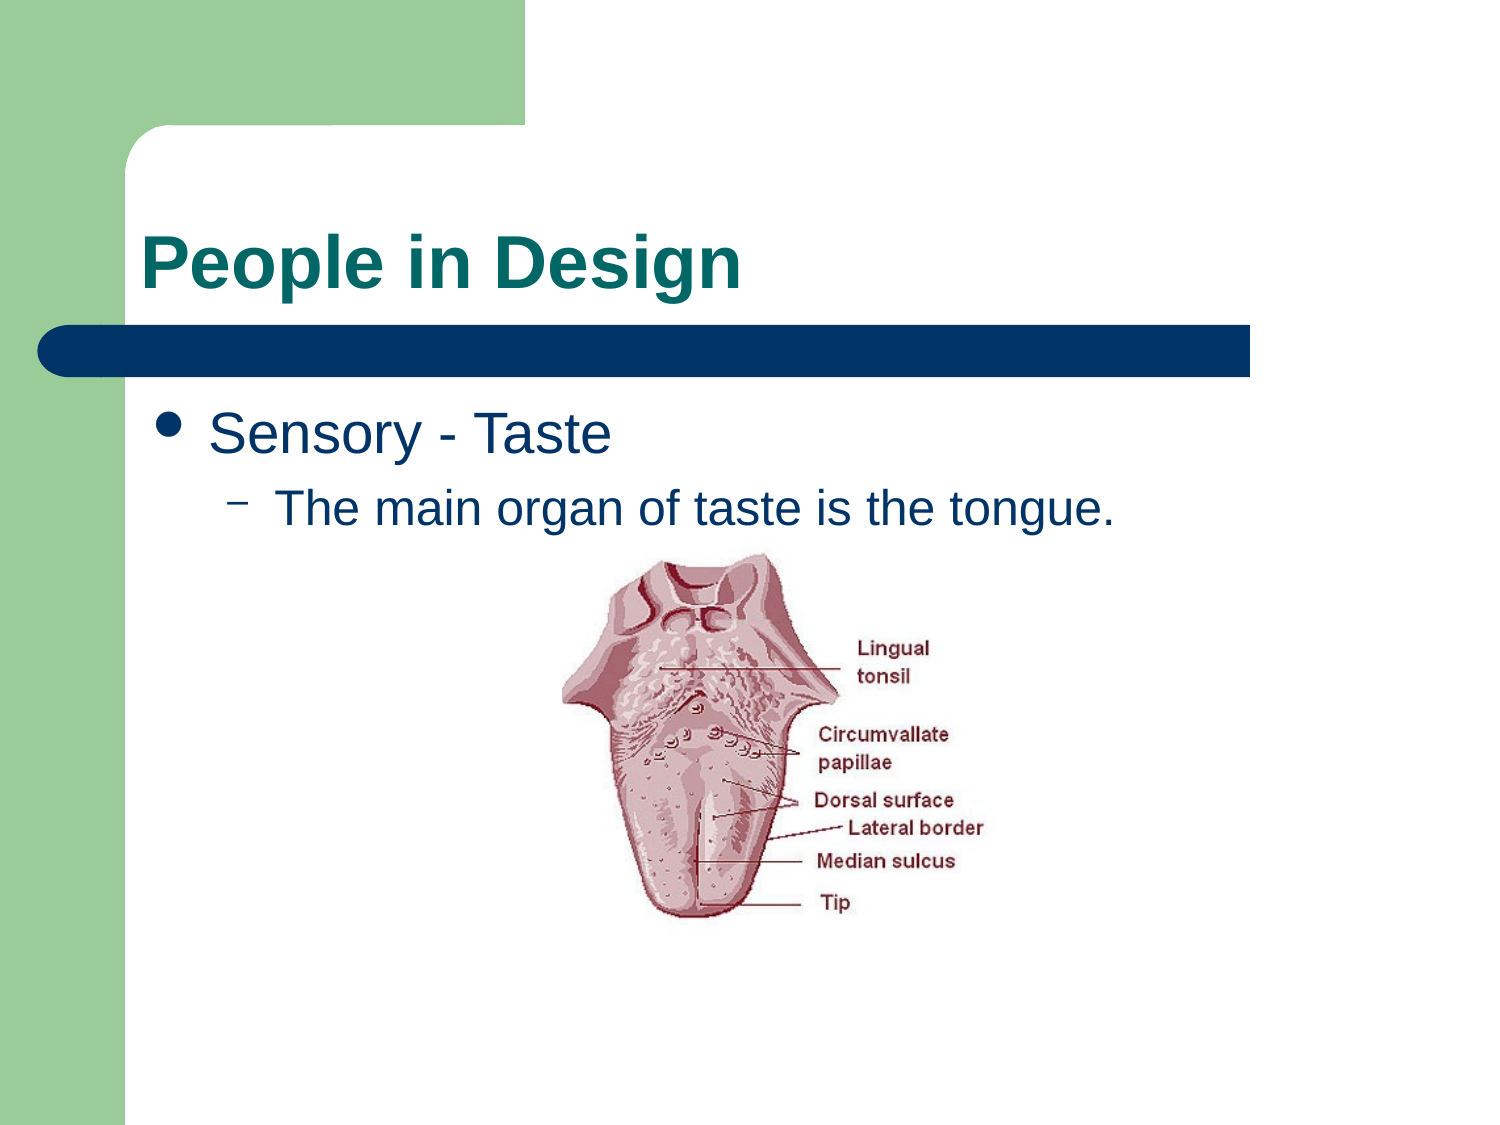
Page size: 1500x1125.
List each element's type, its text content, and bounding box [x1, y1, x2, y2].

title People in Design [124, 124, 1426, 313]
list Sensory - Taste The main organ of taste is the tongue. [137, 387, 1400, 999]
picture [562, 537, 997, 965]
